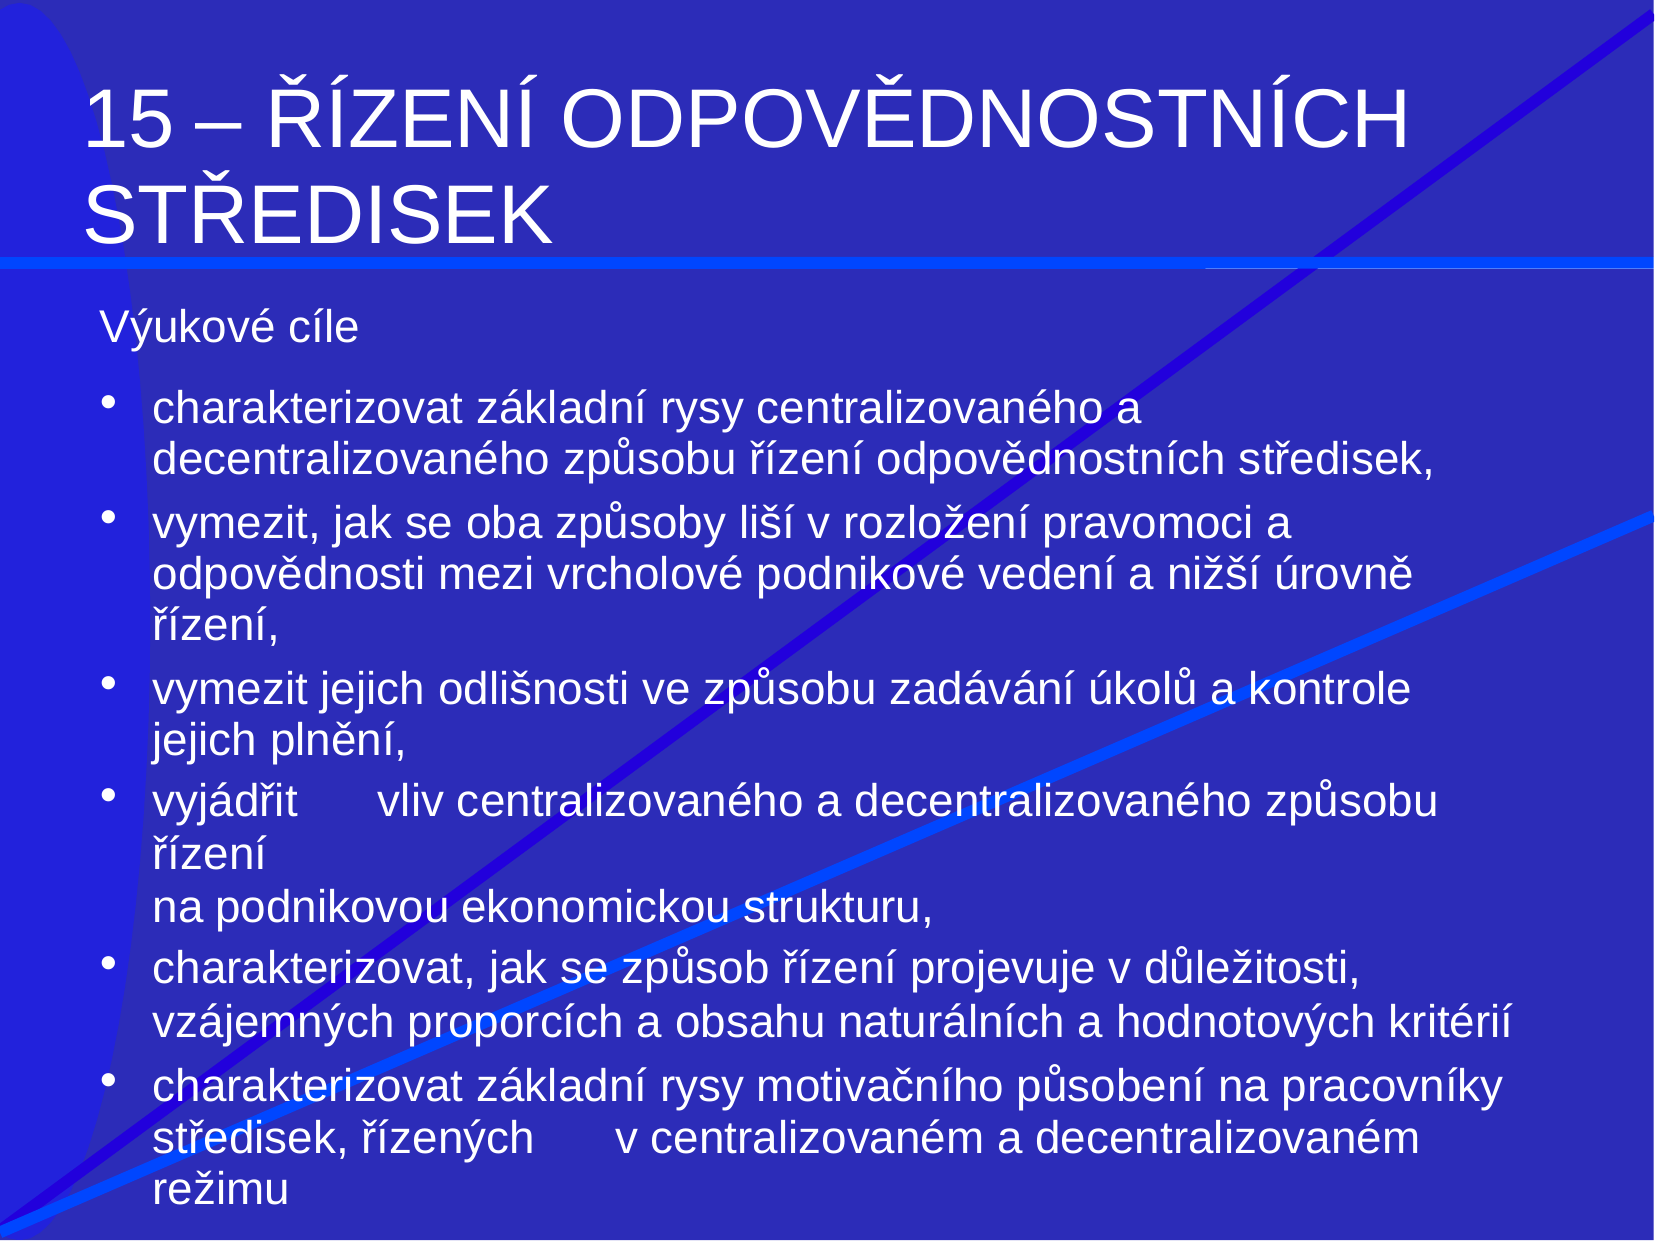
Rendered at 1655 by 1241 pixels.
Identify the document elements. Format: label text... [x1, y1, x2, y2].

title 15 – ŘÍZENÍ ODPOVĚDNOSTNÍCH STŘEDISEK [80, 67, 1574, 275]
list Výukové cíle charakterizovat základní rysy centralizovaného a decentralizovaného způsobu řízení odpovědnostních středisek, vymezit, jak se oba způsoby liší v rozložení pravomoci a odpovědnosti mezi vrcholové podnikové vedení a nižší úrovně řízení, vymezit jejich odlišnosti ve způsobu zadávání úkolů a kontrole jejich plnění, vyjádřit vliv centralizovaného a decentralizovaného způsobu řízení na podnikovou ekonomickou strukturu, charakterizovat, jak se způsob řízení projevuje v důležitosti, vzájemných proporcích a obsahu naturálních a hodnotových kritérií charakterizovat základní rysy motivačního působení na pracovníky středisek, řízených v centralizovaném a decentralizovaném režimu [97, 296, 1557, 1214]
